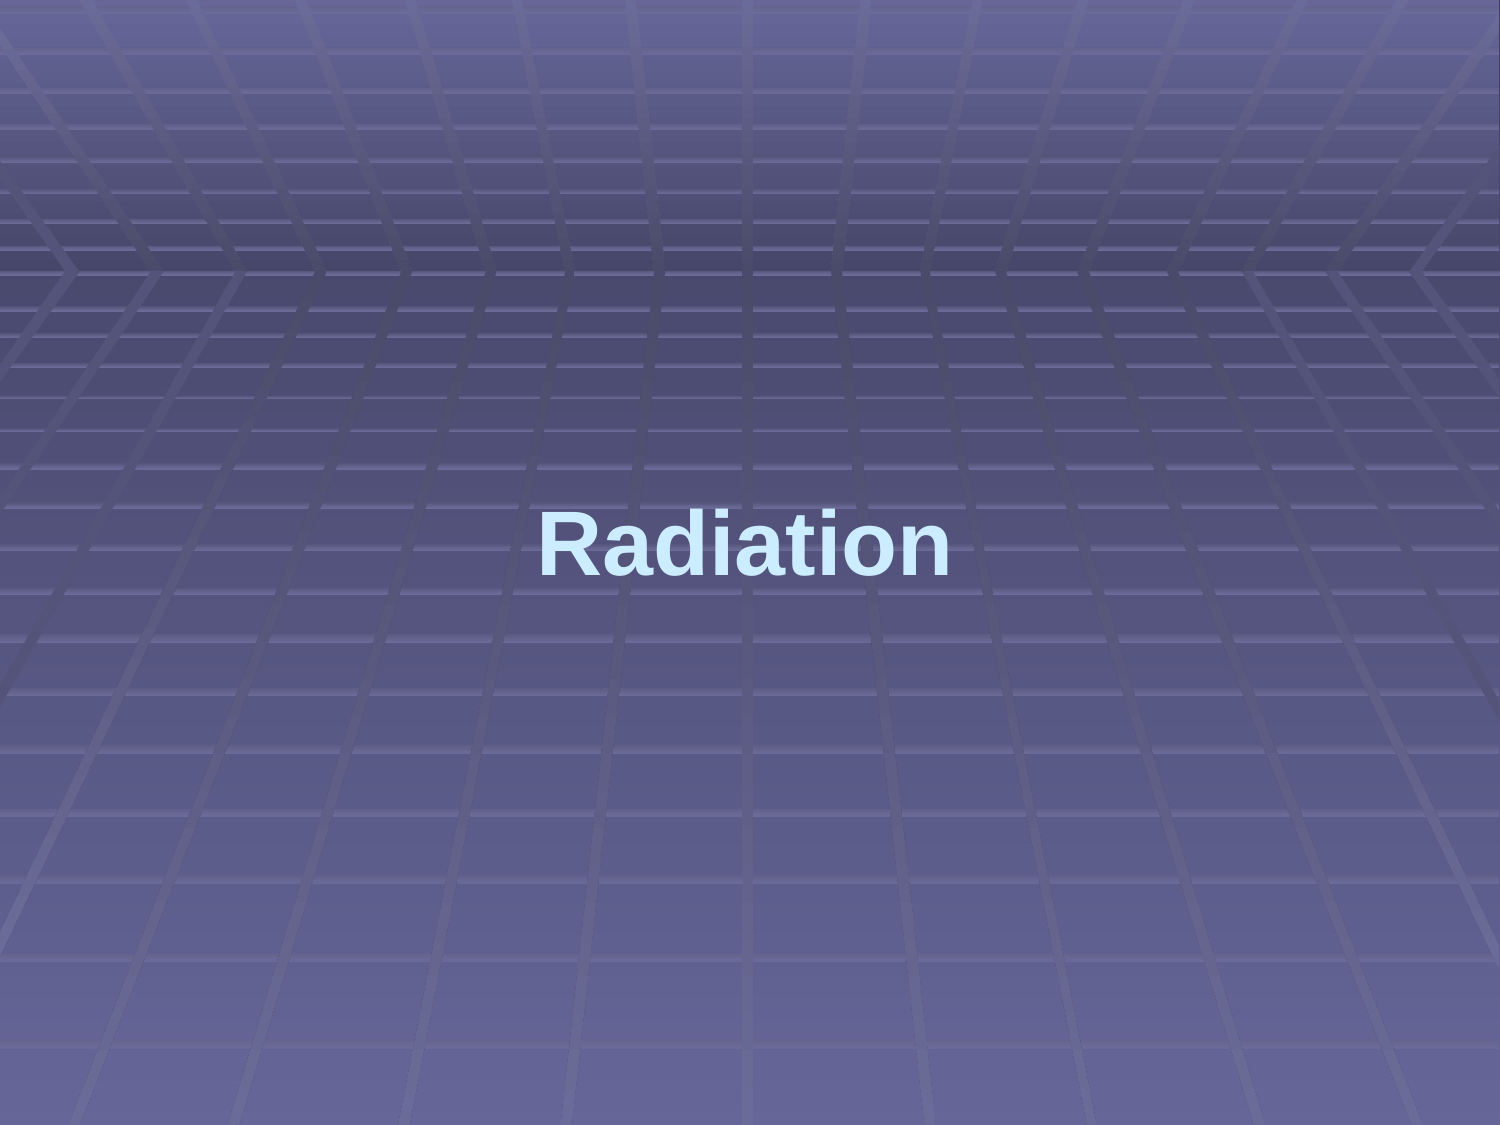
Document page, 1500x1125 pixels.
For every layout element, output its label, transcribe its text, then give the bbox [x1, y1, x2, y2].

title Radiation [70, 445, 1421, 634]
